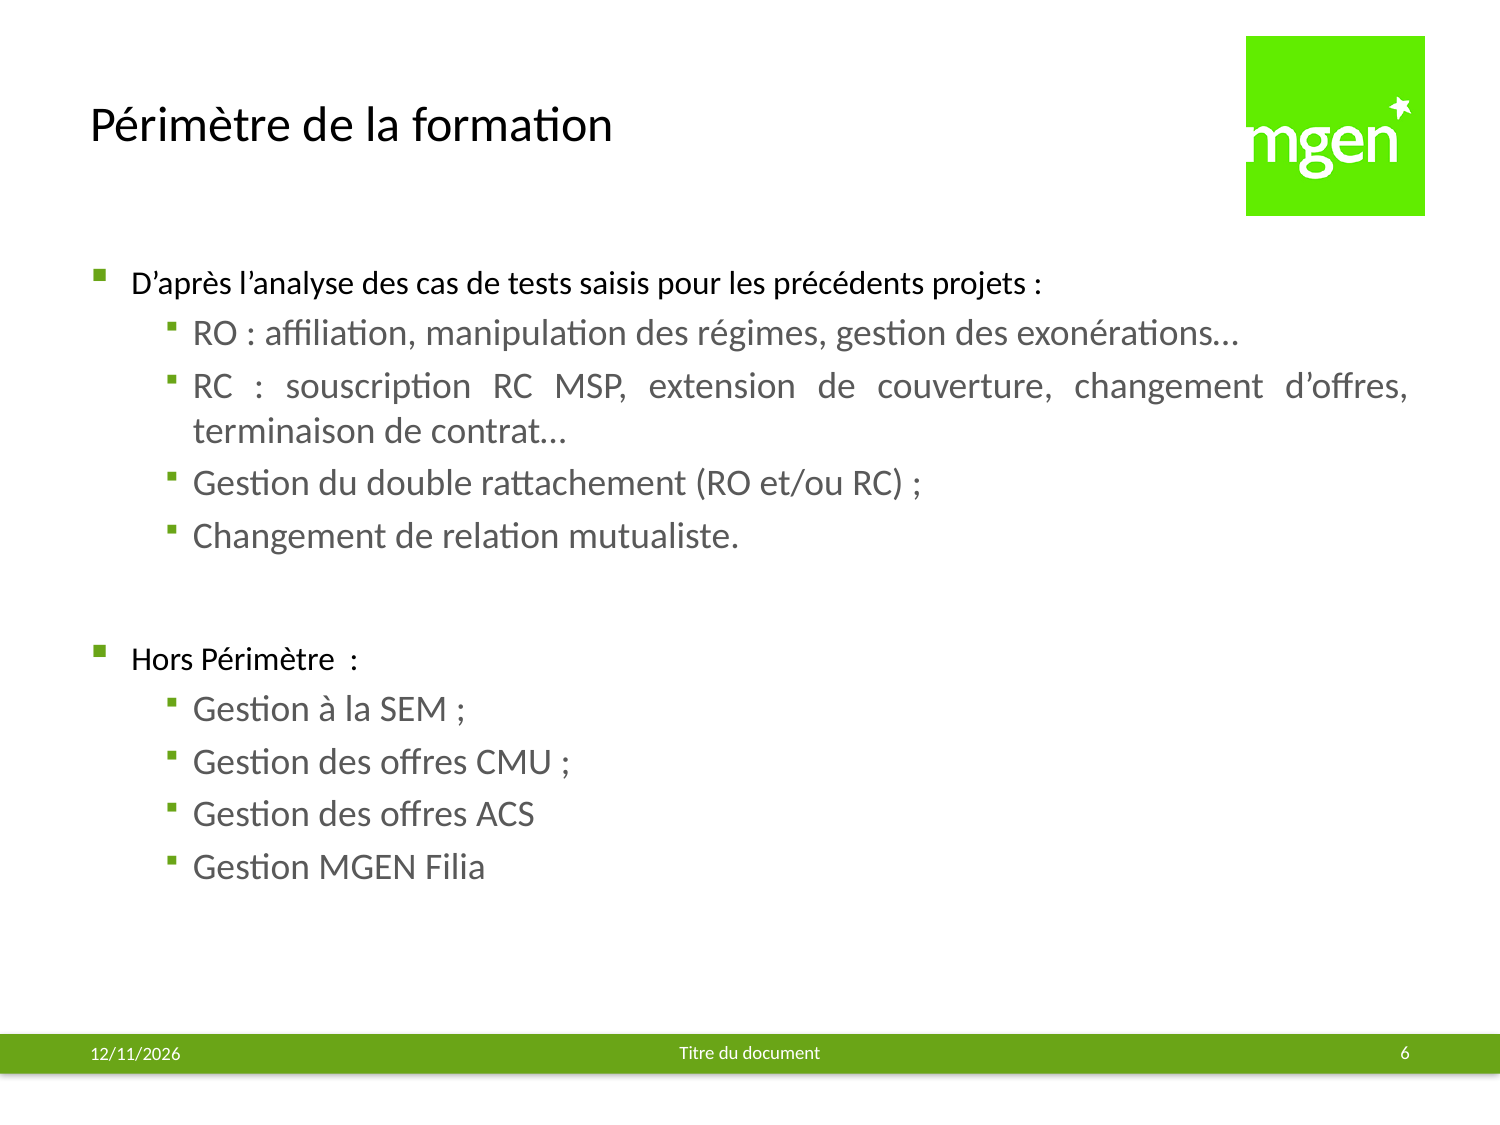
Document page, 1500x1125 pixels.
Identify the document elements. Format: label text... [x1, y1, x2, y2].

list D’après l’analyse des cas de tests saisis pour les précédents projets : RO : affiliation, manipulation des régimes, gestion des exonérations… RC : souscription RC MSP, extension de couverture, changement d’offres, terminaison de contrat… Gestion du double rattachement (RO et/ou RC) ; Changement de relation mutualiste. Hors Périmètre : Gestion à la SEM ; Gestion des offres CMU ; Gestion des offres ACS Gestion MGEN Filia [74, 253, 1426, 984]
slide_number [75, 1022, 425, 1083]
footer Titre du document [512, 1022, 988, 1082]
title Périmètre de la formation [74, 73, 1247, 169]
picture [1246, 36, 1425, 216]
slide_number 6 [1074, 1022, 1425, 1082]
